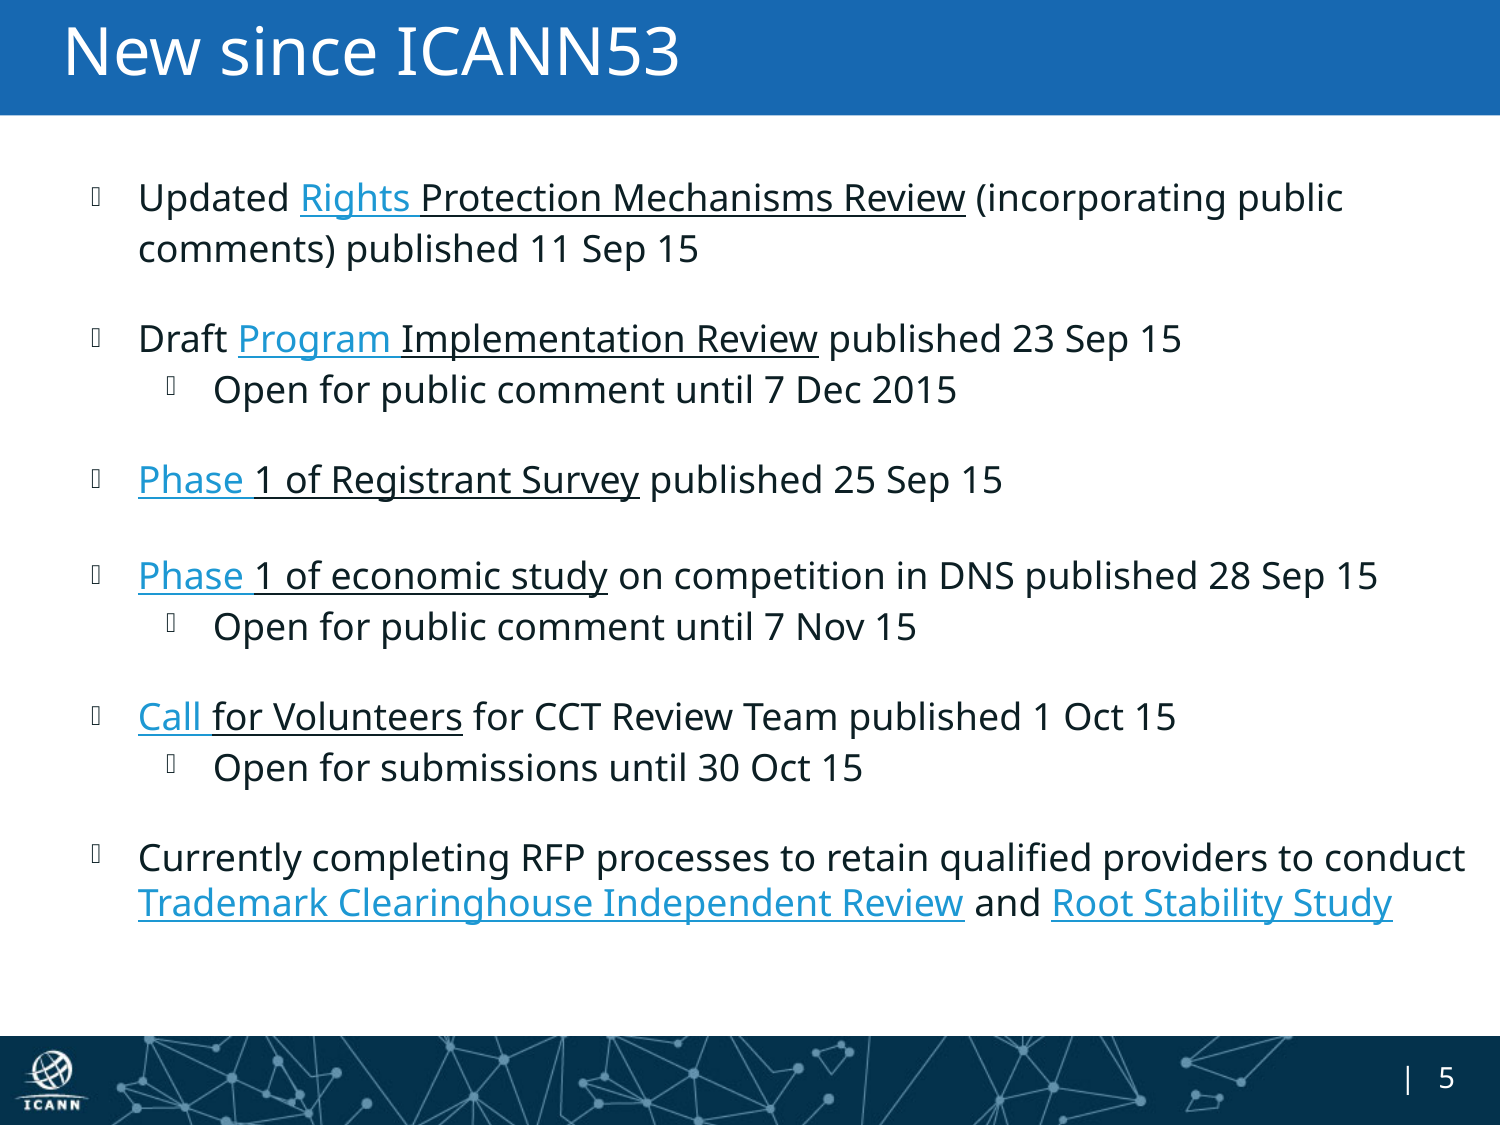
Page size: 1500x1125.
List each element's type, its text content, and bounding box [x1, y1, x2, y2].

picture [0, 1036, 76, 1125]
text_box Updated Rights Protection Mechanisms Review (incorporating public comments) published 11 Sep 15 Draft Program Implementation Review published 23 Sep 15 Open for public comment until 7 Dec 2015 Phase 1 of Registrant Survey published 25 Sep 15 Phase 1 of economic study on competition in DNS published 28 Sep 15 Open for public comment until 7 Nov 15 Call for Volunteers for CCT Review Team published 1 Oct 15 Open for submissions until 30 Oct 15 Currently completing RFP processes to retain qualified providers to conduct Trademark Clearinghouse Independent Review and Root Stability Study [76, 166, 1500, 1125]
title New since ICANN53 [0, 0, 1500, 116]
